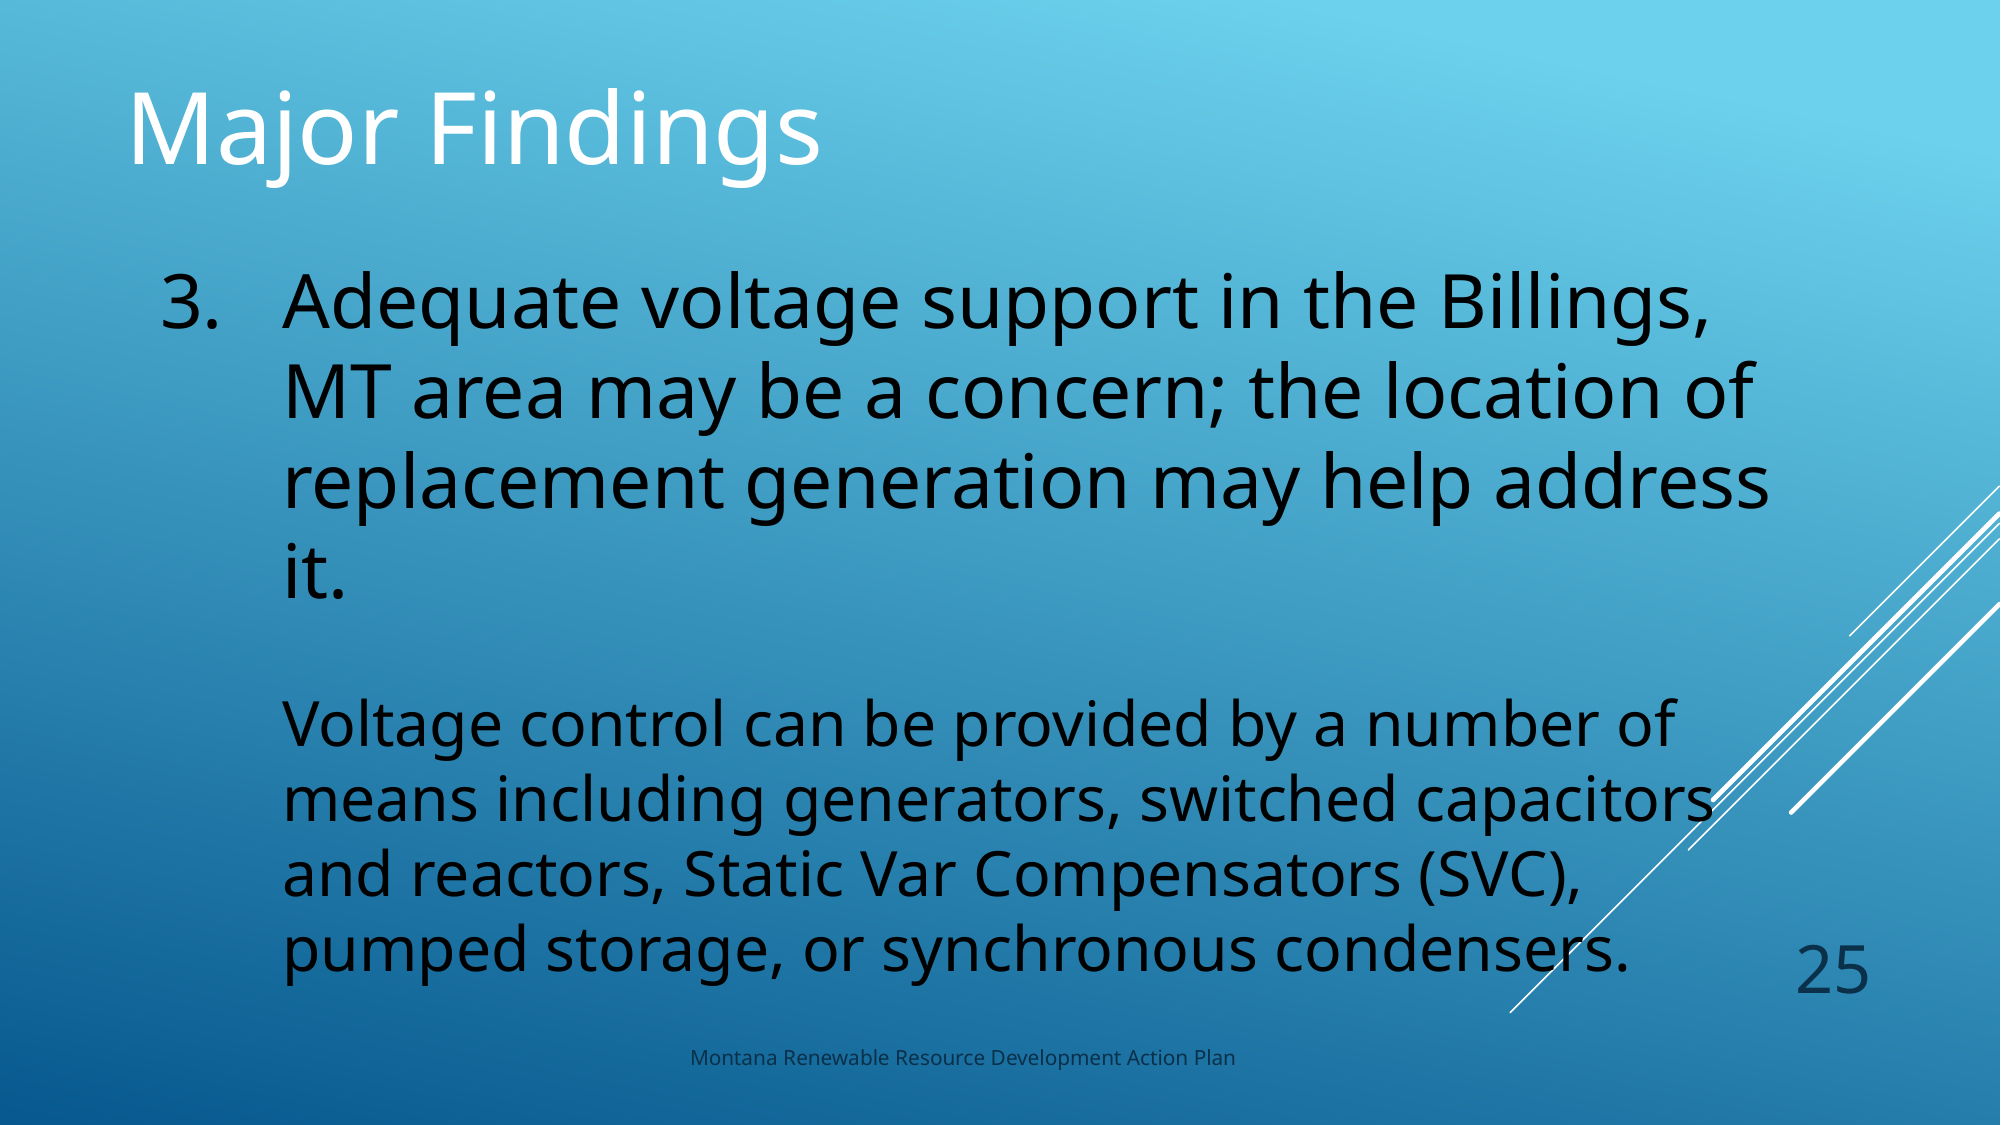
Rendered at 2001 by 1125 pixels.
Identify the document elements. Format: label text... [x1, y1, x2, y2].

slide_number 25 [1700, 915, 1888, 1025]
text_box Adequate voltage support in the Billings, MT area may be a concern; the location of replacement generation may help address it. Voltage control can be provided by a number of means including generators, switched capacitors and reactors, Static Var Compensators (SVC), pumped storage, or synchronous condensers. [145, 246, 1795, 992]
footer Montana Renewable Resource Development Action Plan [675, 1037, 1425, 1098]
text_box Major Findings [110, 56, 1874, 192]
